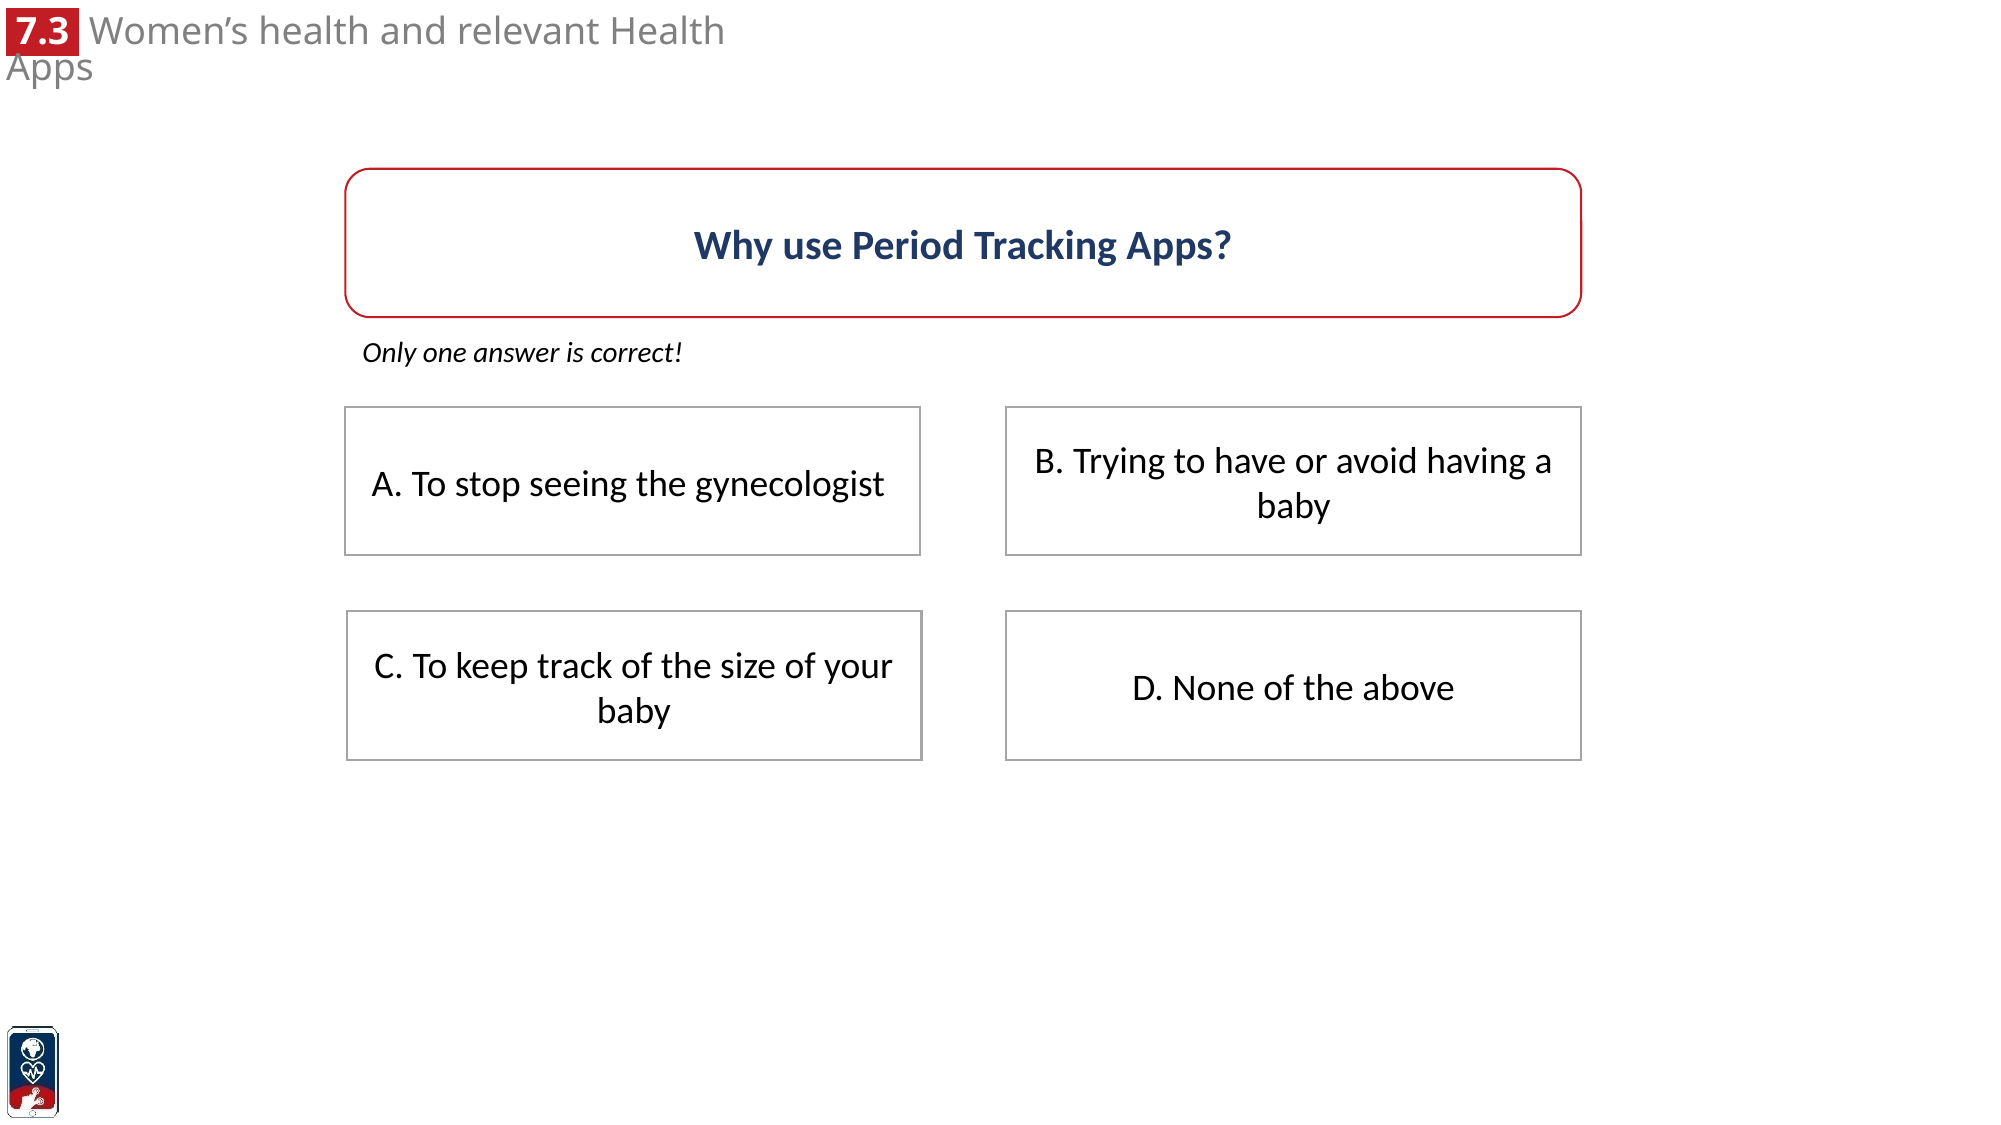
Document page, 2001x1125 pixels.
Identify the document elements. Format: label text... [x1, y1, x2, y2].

text_box D. None of the above [1005, 610, 1582, 761]
text_box C. To keep track of the size of your baby [346, 610, 923, 761]
text_box Only one answer is correct! [347, 325, 699, 376]
text_box A. To stop seeing the gynecologist [344, 406, 921, 556]
text_box Why use Period Tracking Apps? [344, 167, 1583, 319]
picture [7, 1026, 59, 1118]
text_box B. Trying to have or avoid having a baby [1005, 406, 1582, 556]
